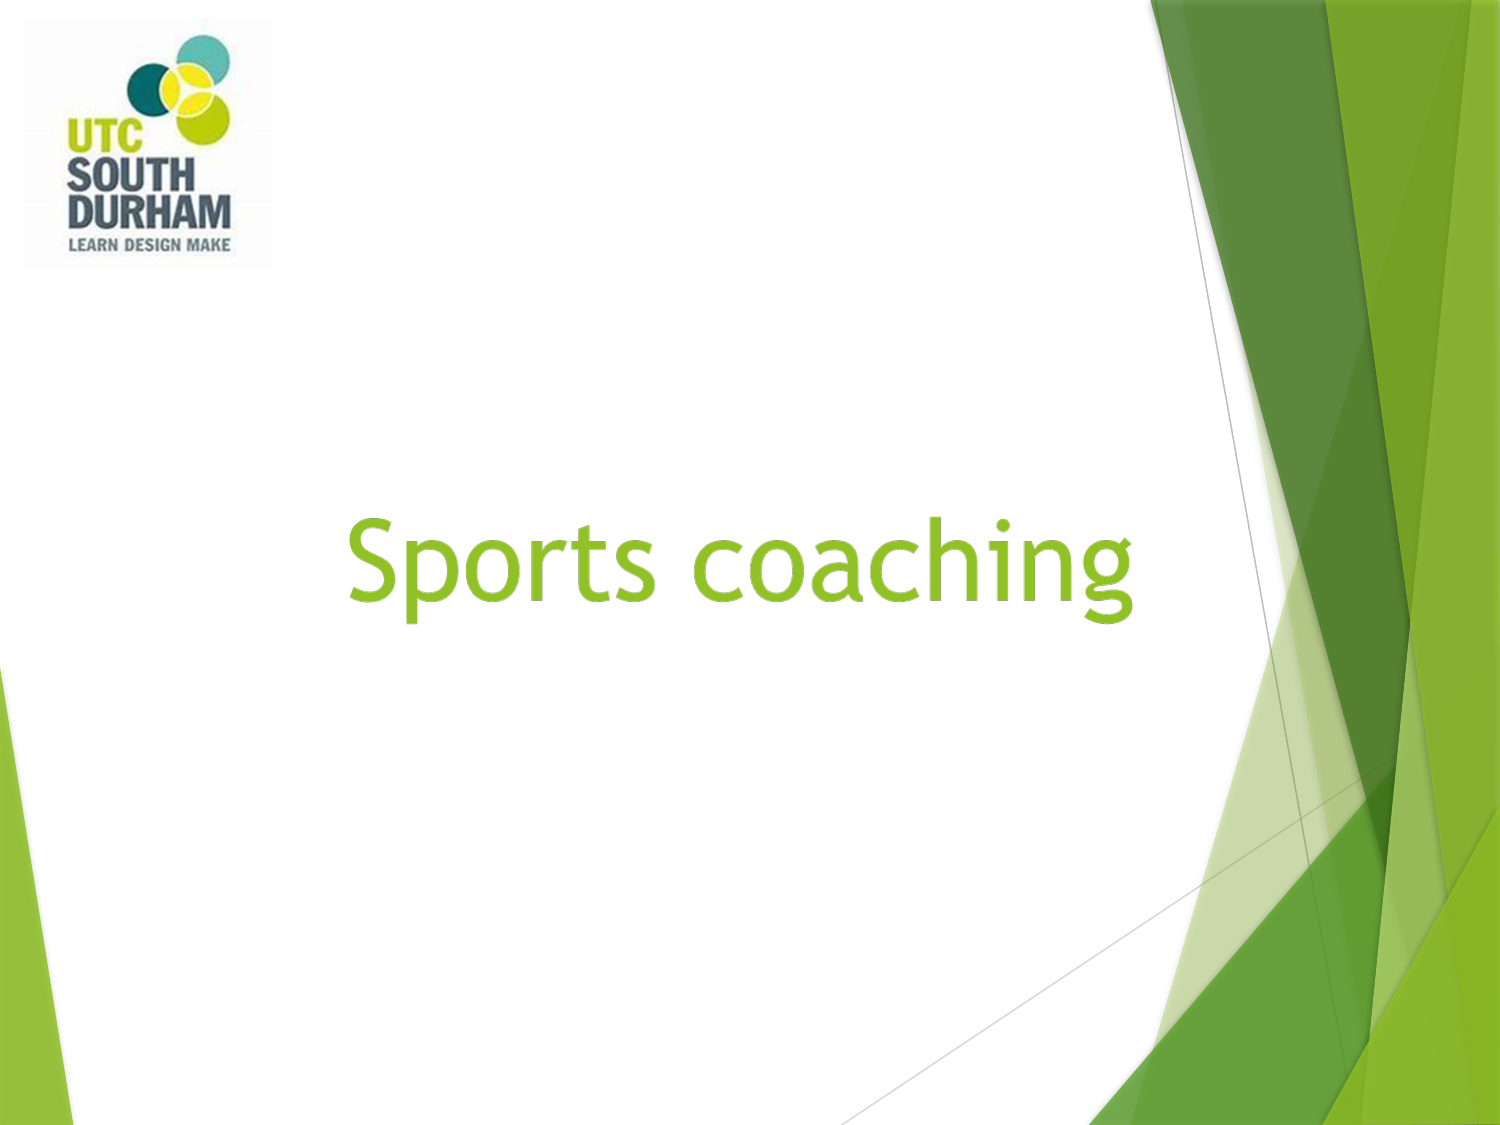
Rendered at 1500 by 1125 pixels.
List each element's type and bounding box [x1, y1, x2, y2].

list [276, 455, 1236, 695]
picture [24, 18, 274, 268]
